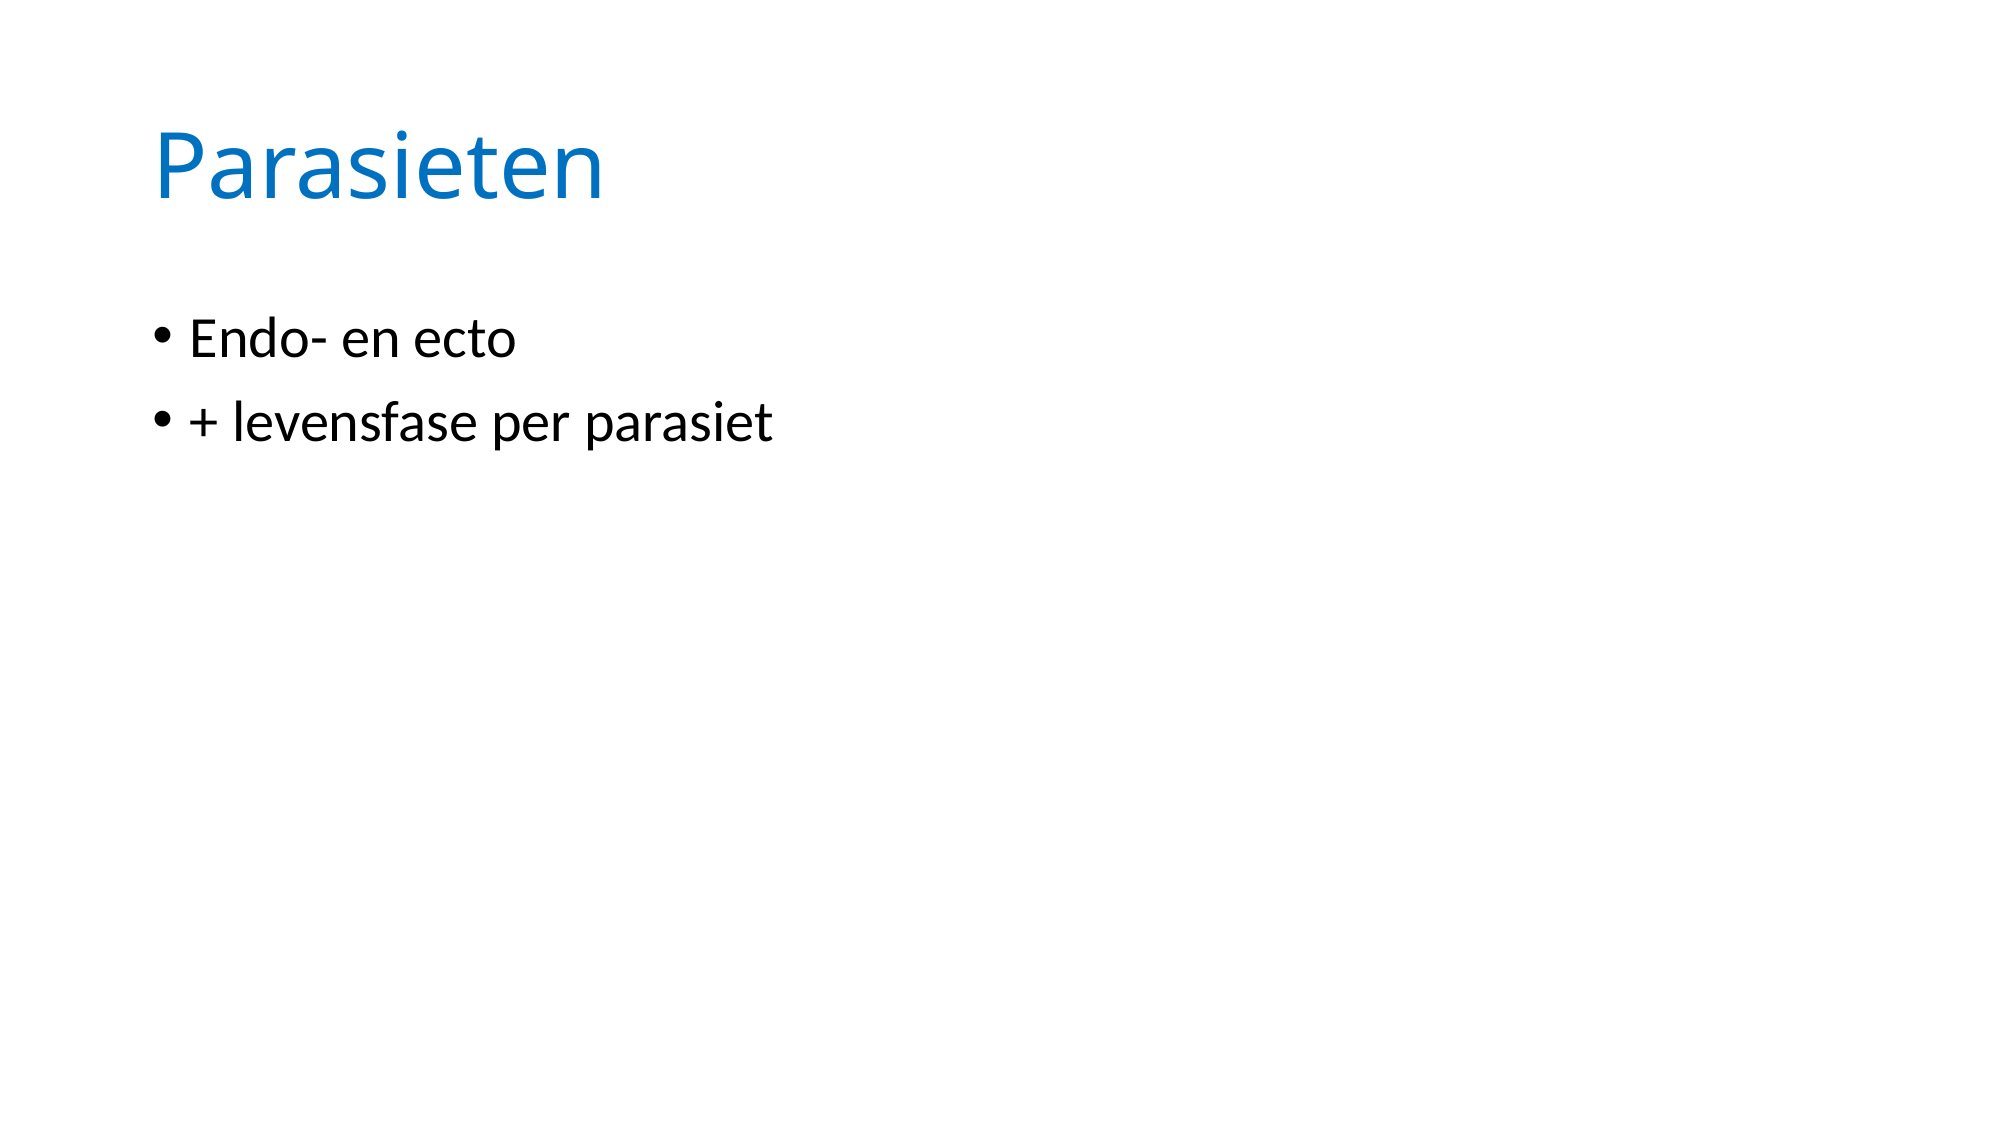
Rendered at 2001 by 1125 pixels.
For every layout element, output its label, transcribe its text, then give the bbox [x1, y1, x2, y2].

title Parasieten [137, 59, 1863, 278]
list Endo- en ecto + levensfase per parasiet [137, 299, 1863, 1014]
